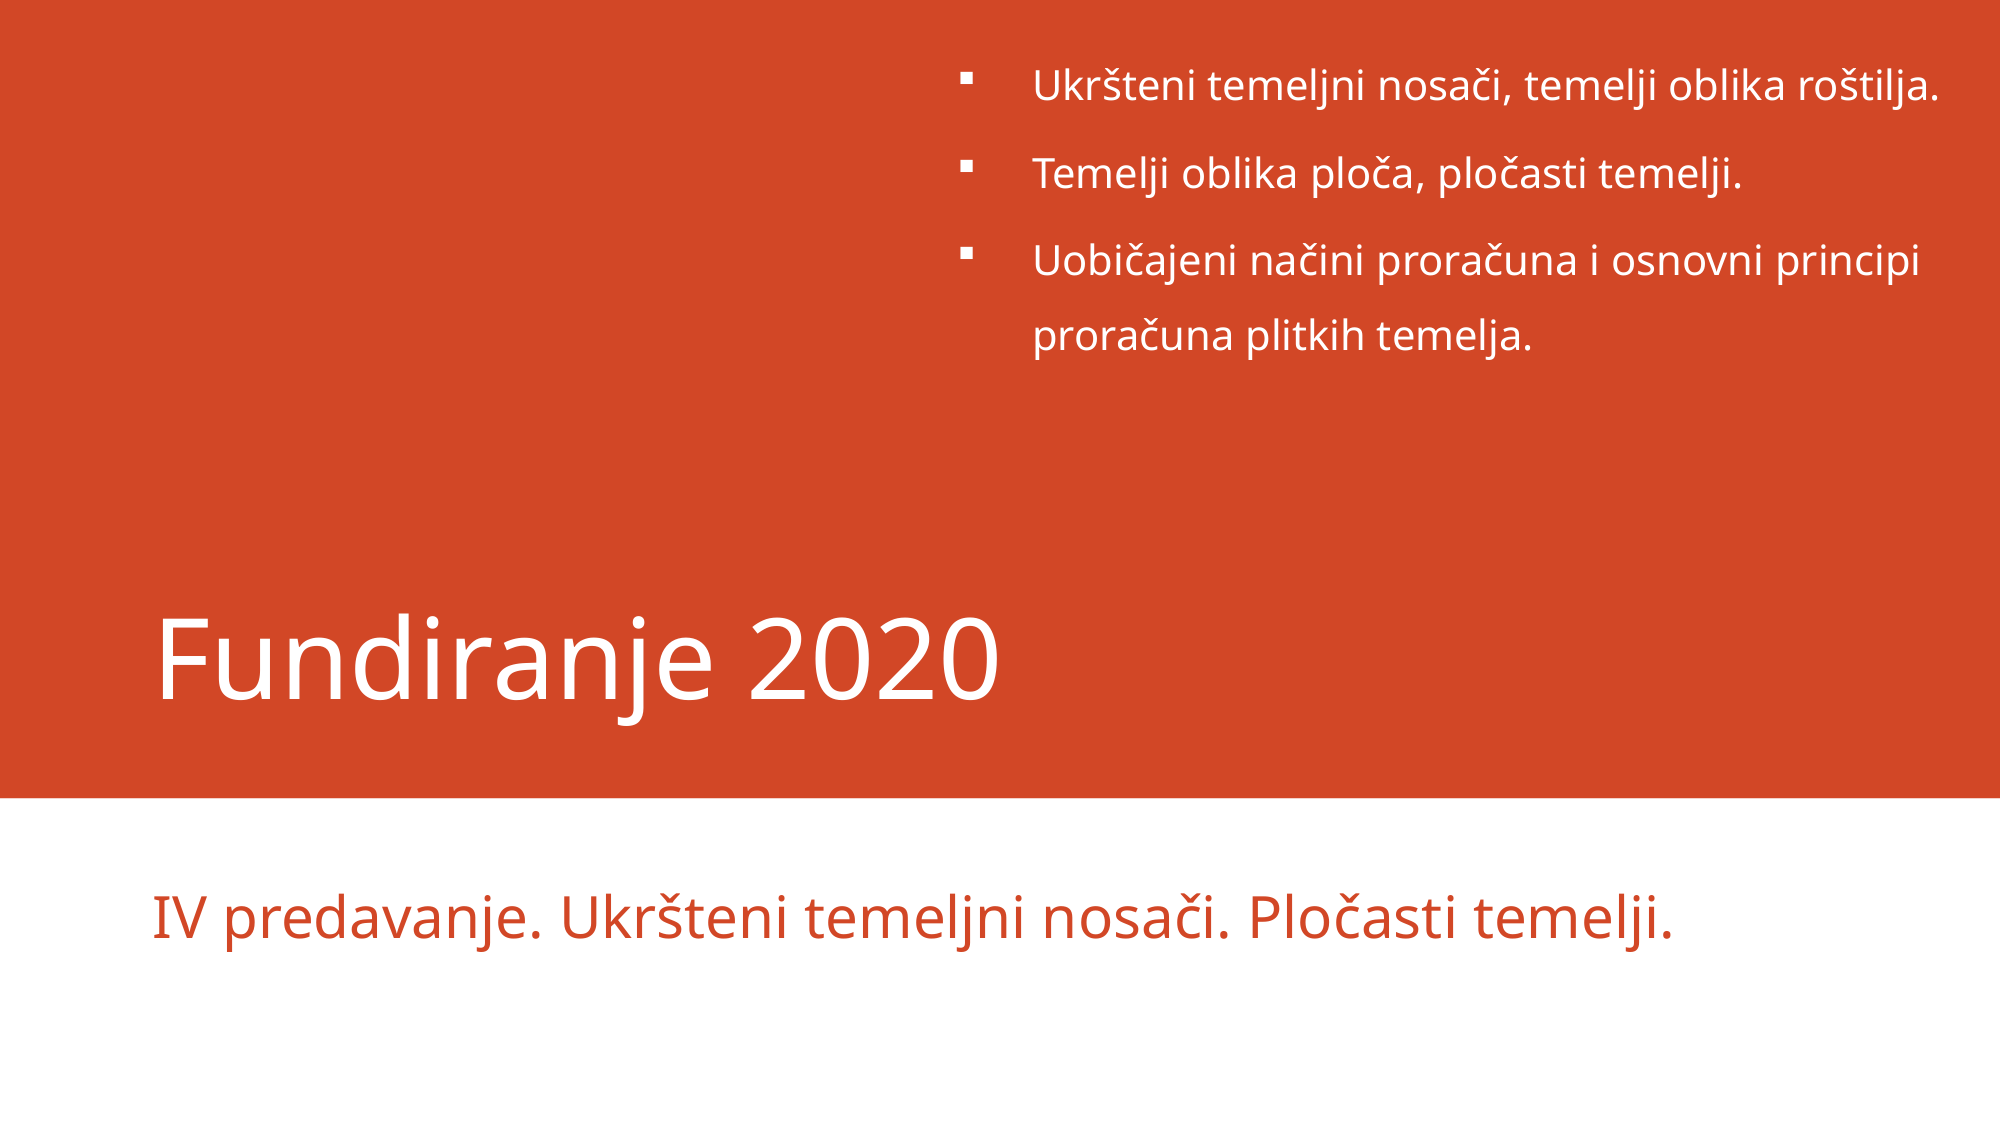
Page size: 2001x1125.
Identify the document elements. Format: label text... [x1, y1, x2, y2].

title Fundiranje 2020 [137, 338, 1863, 730]
subtitle IV predavanje. Ukršteni temeljni nosači. Pločasti temelji. [137, 838, 1863, 1025]
text_box Ukršteni temeljni nosači, temelji oblika roštilja. Temelji oblika ploča, pločasti temelji. Uobičajeni načini proračuna i osnovni principi proračuna plitkih temelja. [942, 26, 1971, 433]
